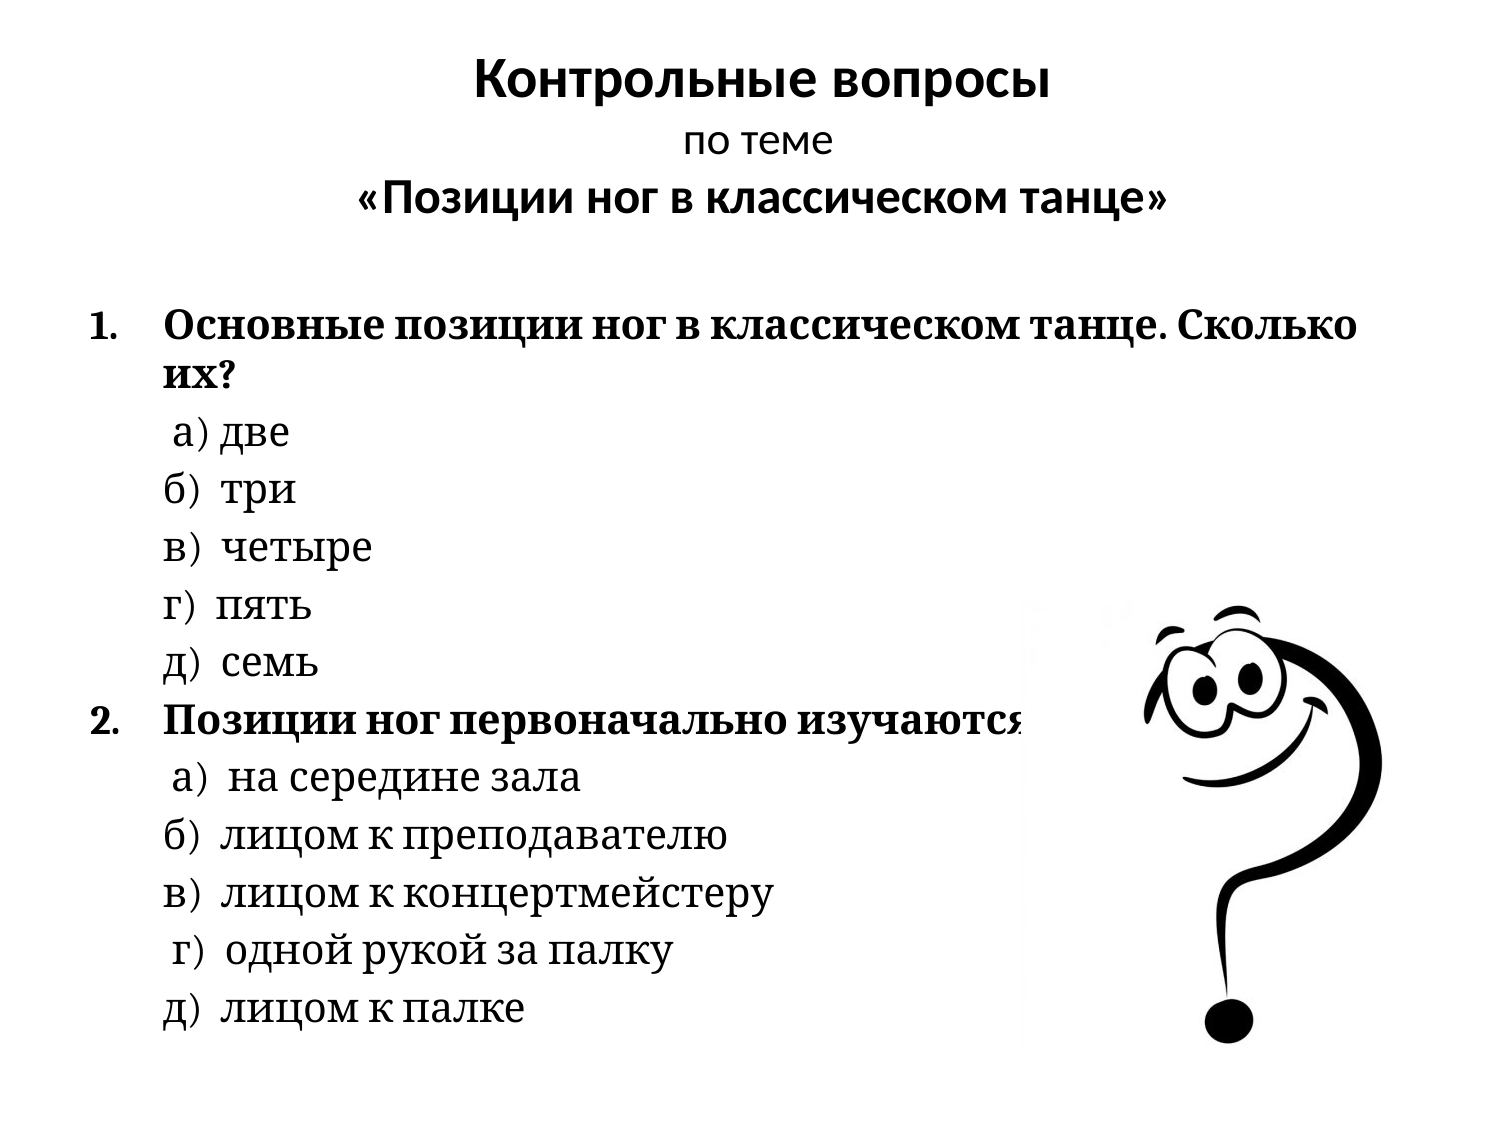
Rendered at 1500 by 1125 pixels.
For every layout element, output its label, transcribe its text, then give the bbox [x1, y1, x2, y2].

picture [1021, 597, 1471, 1048]
title Контрольные вопросы по теме «Позиции ног в классическом танце» [88, 30, 1439, 232]
list Основные позиции ног в классическом танце. Сколько их? а) две б) три в) четыре г) пять д) семь Позиции ног первоначально изучаются… а) на середине зала б) лицом к преподавателю в) лицом к концертмейстеру г) одной рукой за палку д) лицом к палке [75, 290, 1425, 1047]
